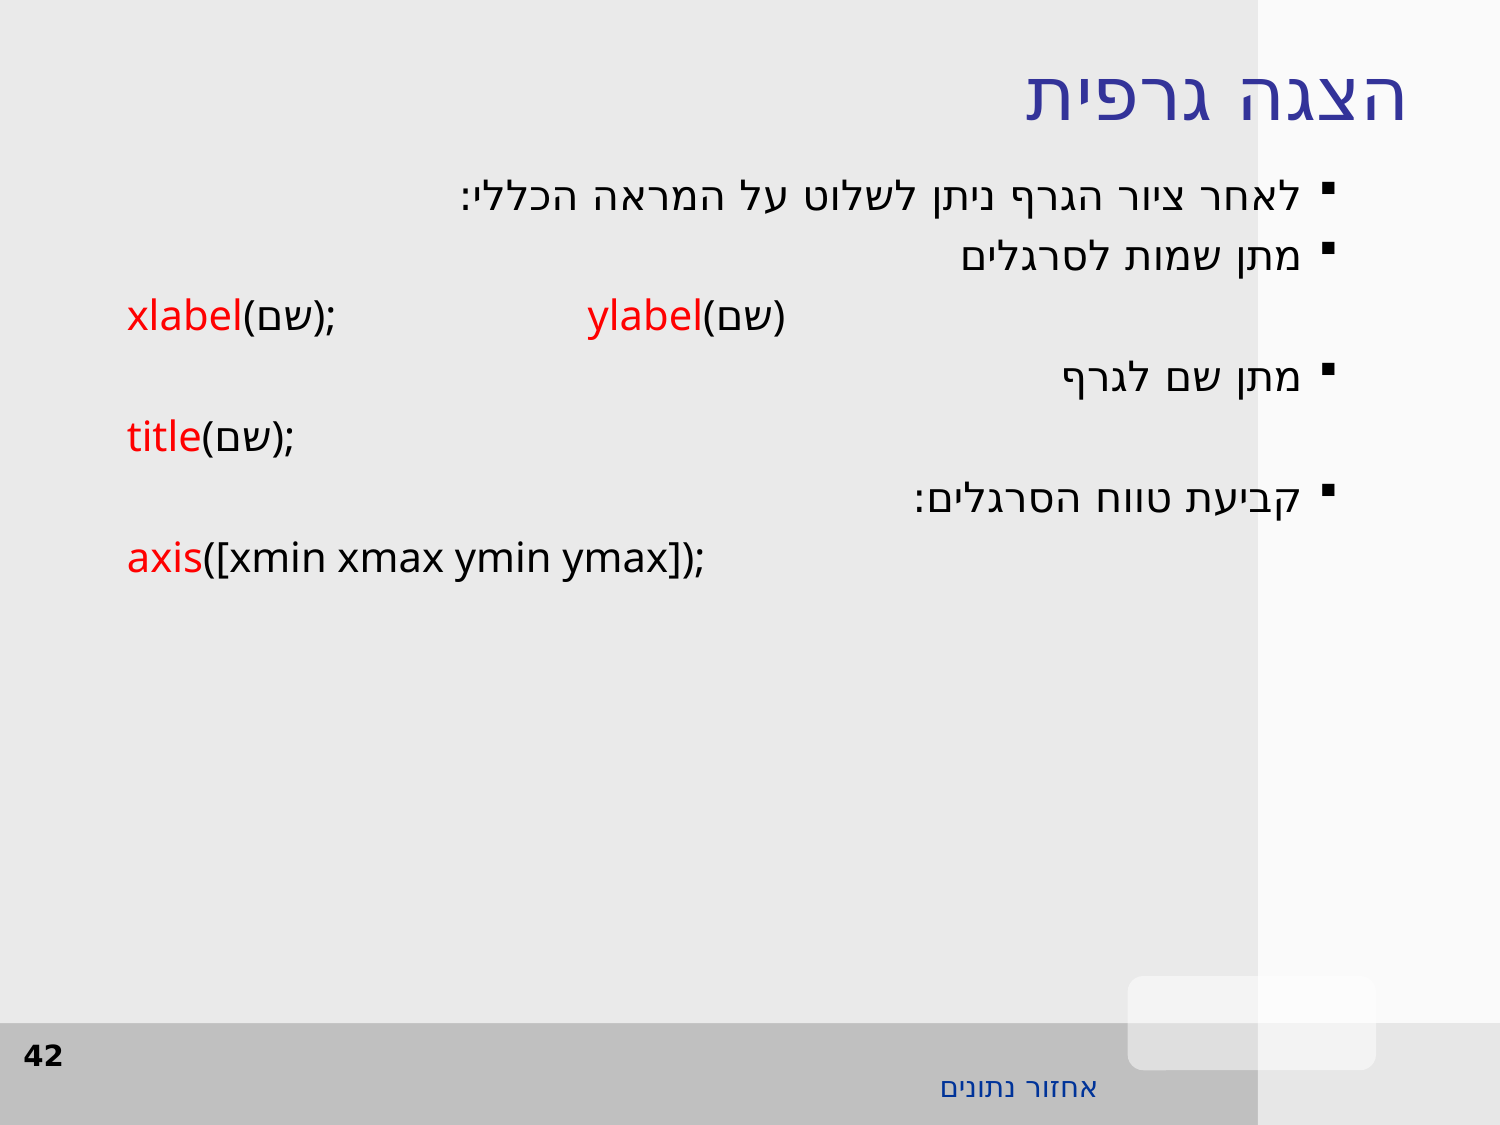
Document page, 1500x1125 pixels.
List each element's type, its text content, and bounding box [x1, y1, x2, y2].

text_box אחזור נתונים [924, 1060, 1114, 1111]
text_box לאחר ציור הגרף ניתן לשלוט על המראה הכללי: מתן שמות לסרגלים xlabel(שם); ylabel(שם) מתן שם לגרף title(שם); קביעת טווח הסרגלים: axis([xmin xmax ymin ymax]); [112, 160, 1353, 589]
text_box הצגה גרפית [149, 20, 1425, 161]
slide_number 42 [8, 1029, 359, 1108]
